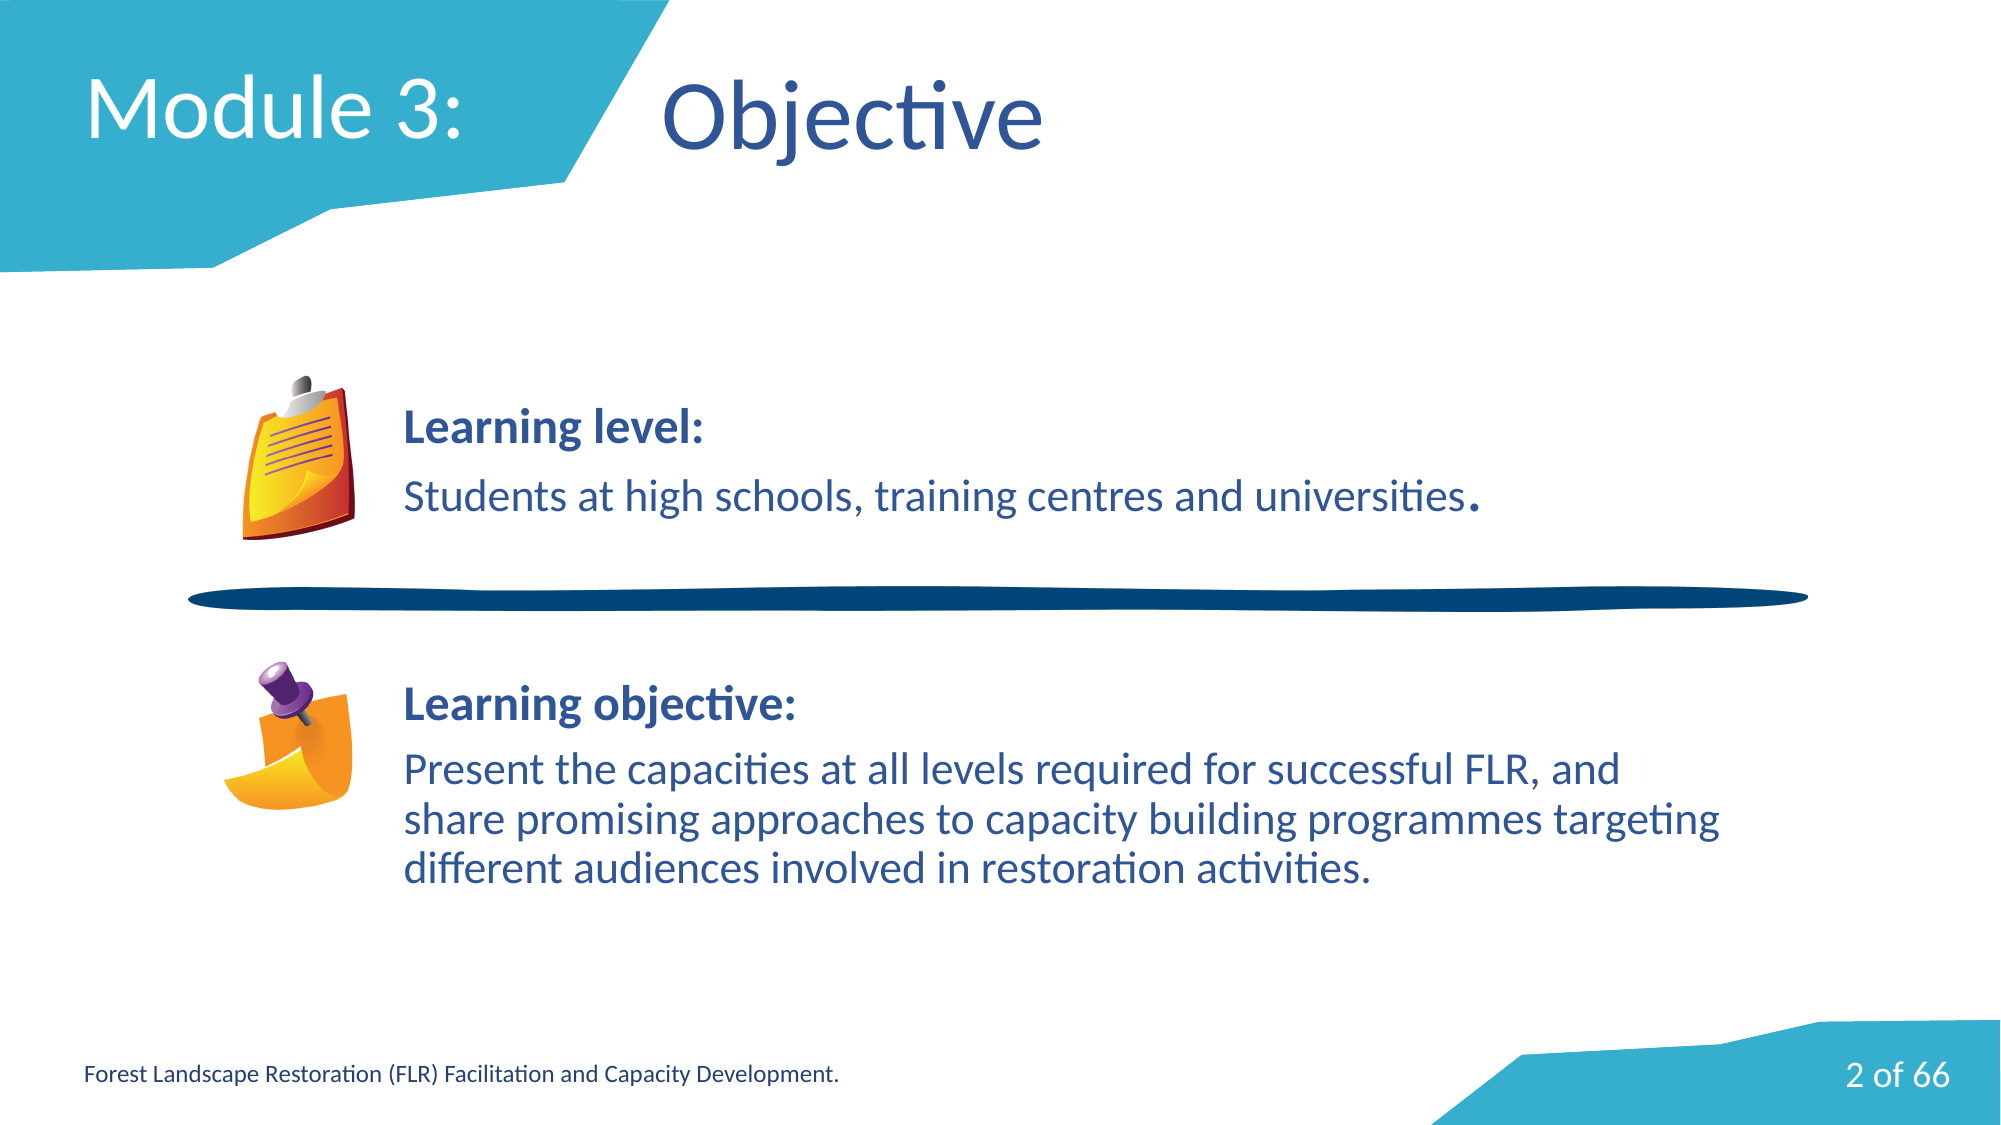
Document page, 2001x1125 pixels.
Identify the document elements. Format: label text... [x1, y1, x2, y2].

title Module 3: [69, 0, 765, 218]
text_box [188, 370, 1808, 976]
footer Forest Landscape Restoration (FLR) Facilitation and Capacity Development. [69, 1042, 1270, 1103]
text_box Objective [765, 42, 1200, 178]
slide_number 2 of 66 [1759, 1042, 1966, 1103]
